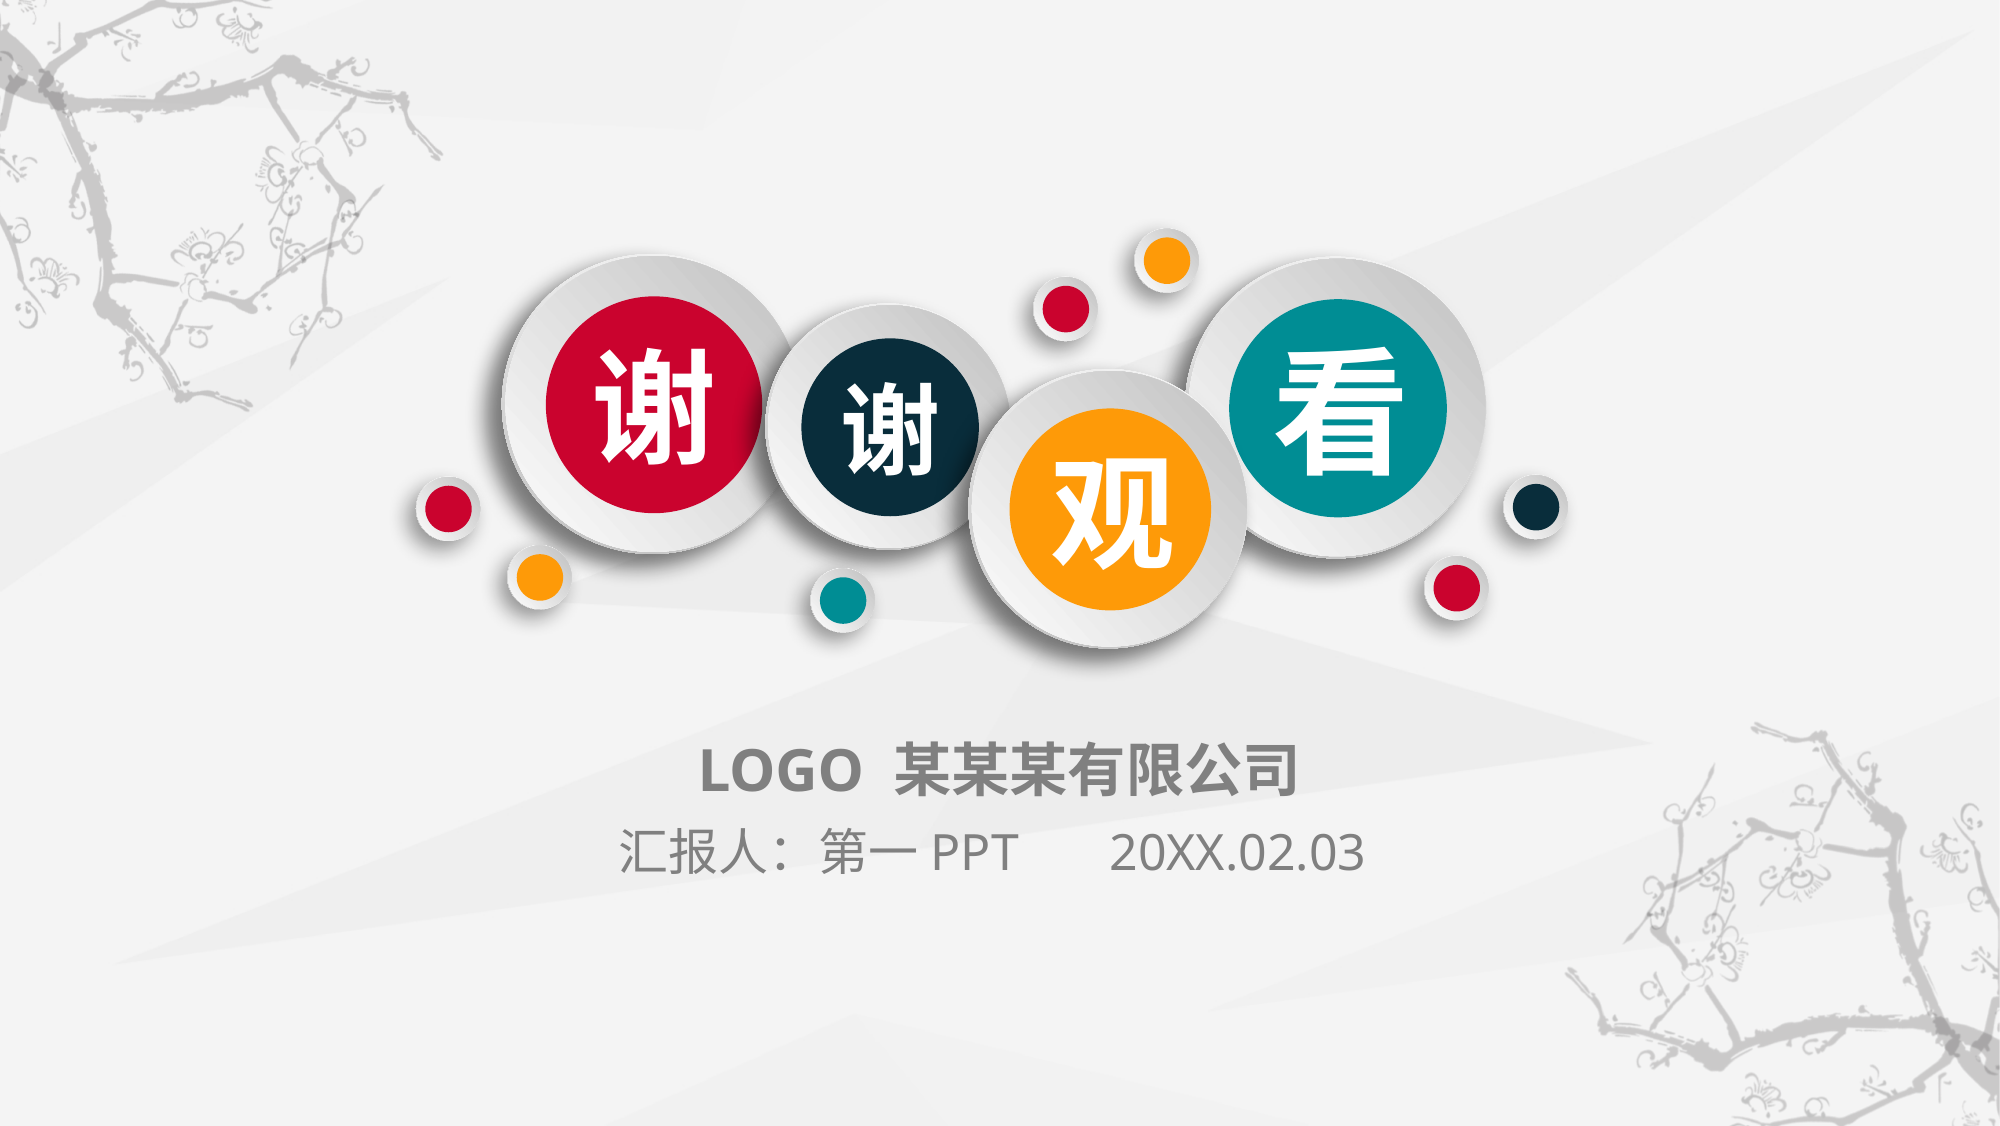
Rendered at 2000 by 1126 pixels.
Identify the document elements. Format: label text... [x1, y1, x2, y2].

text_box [1185, 256, 1487, 559]
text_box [810, 568, 875, 633]
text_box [415, 476, 481, 541]
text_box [1424, 555, 1489, 621]
text_box 汇报人：第一PPT 20XX.02.03 [580, 813, 1417, 888]
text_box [765, 303, 1011, 550]
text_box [507, 545, 572, 610]
text_box LOGO 某某某有限公司 [682, 725, 1316, 810]
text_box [1503, 474, 1568, 540]
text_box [1134, 228, 1199, 293]
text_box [1033, 276, 1098, 342]
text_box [968, 368, 1248, 649]
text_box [501, 253, 802, 555]
picture [0, 0, 2000, 1126]
